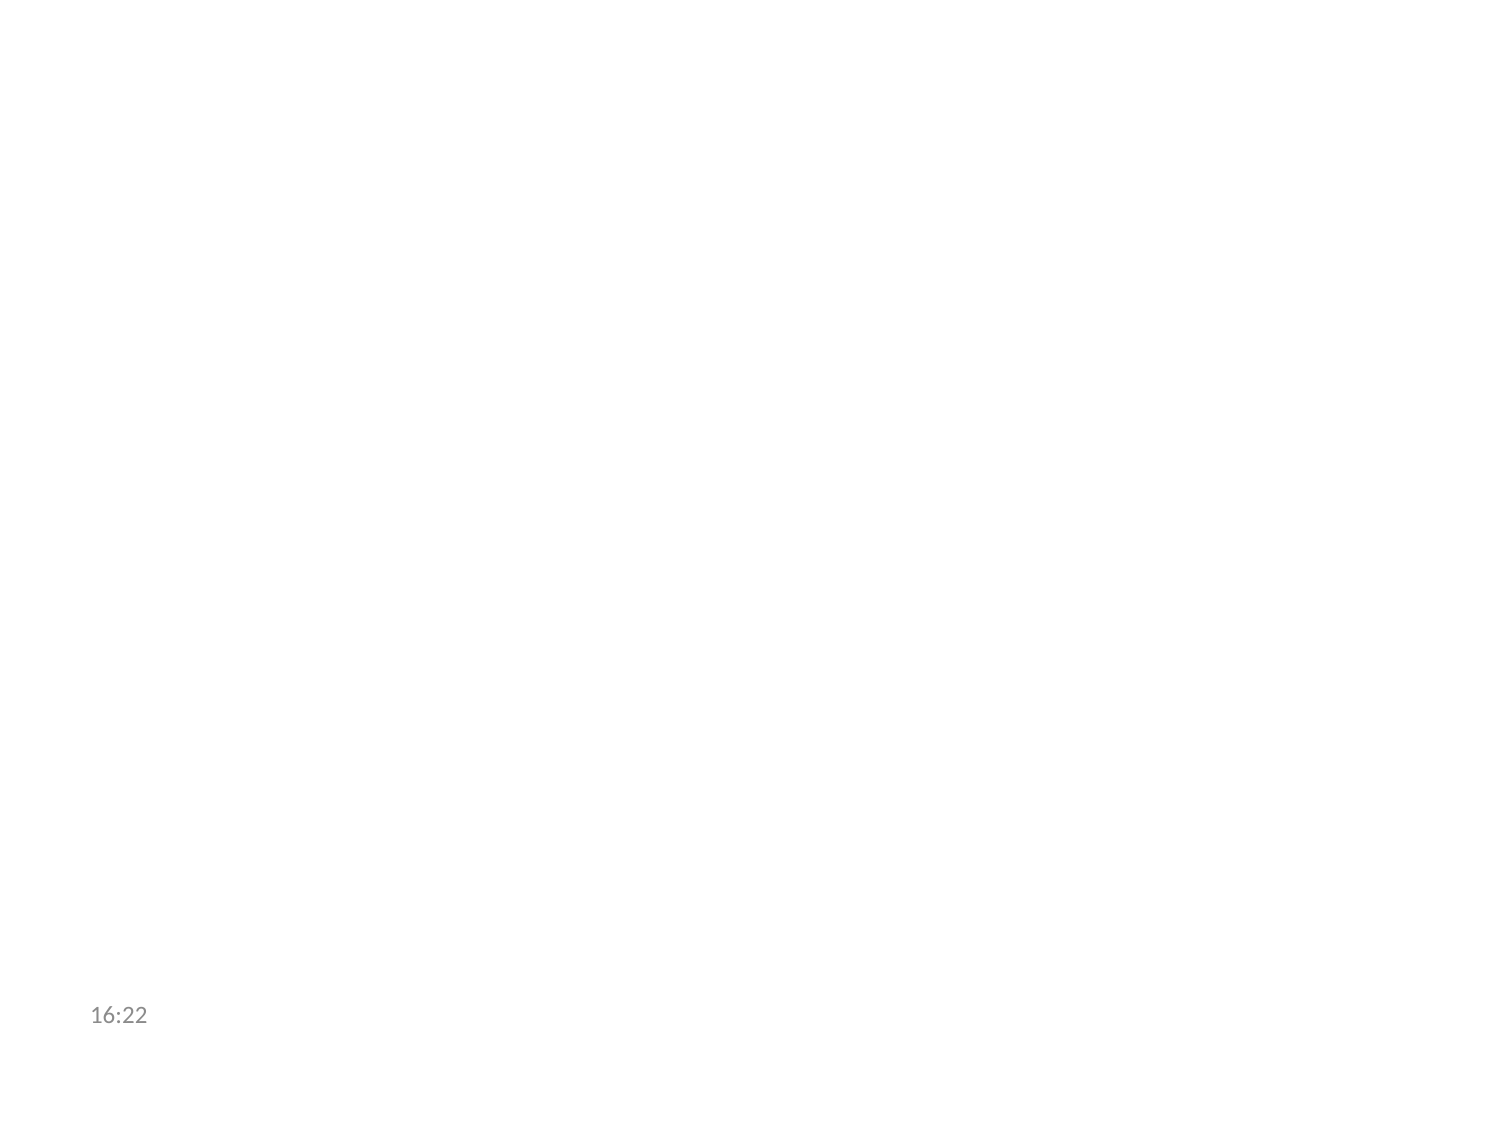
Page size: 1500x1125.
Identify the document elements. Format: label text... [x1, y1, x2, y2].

text_box 15:35 [75, 983, 425, 1044]
